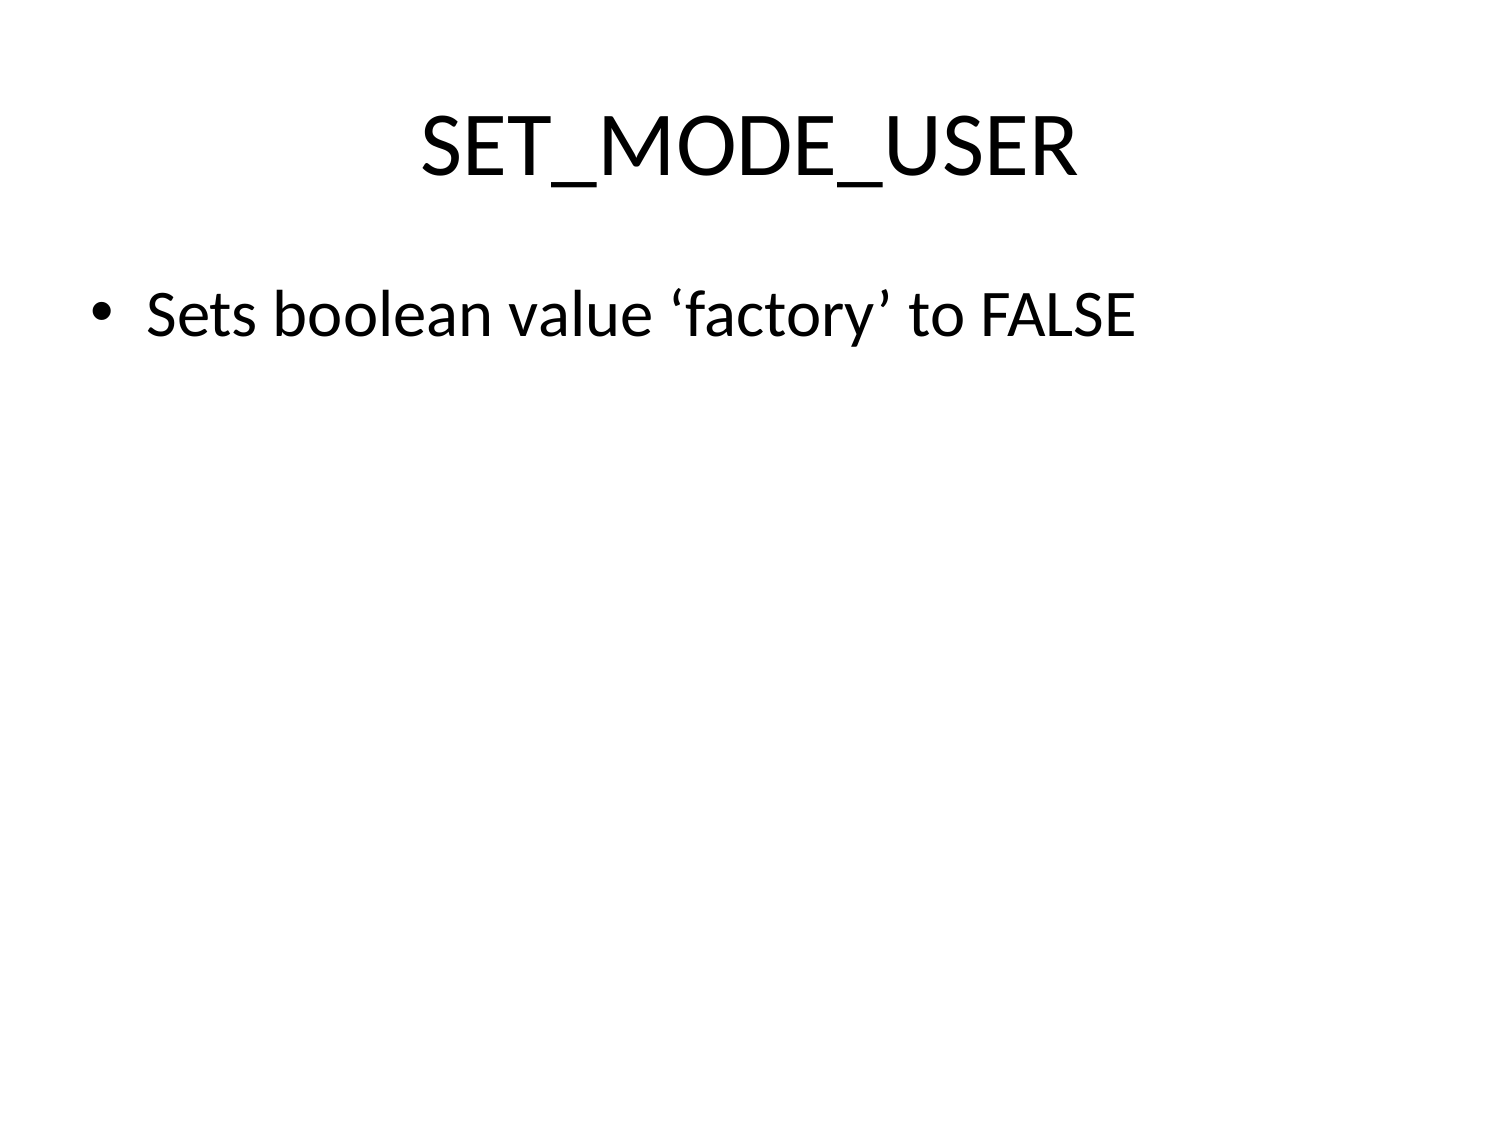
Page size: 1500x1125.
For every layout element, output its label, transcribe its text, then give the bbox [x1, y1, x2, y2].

title SET_MODE_USER [75, 45, 1425, 233]
list Sets boolean value ‘factory’ to FALSE [75, 262, 1425, 1005]
